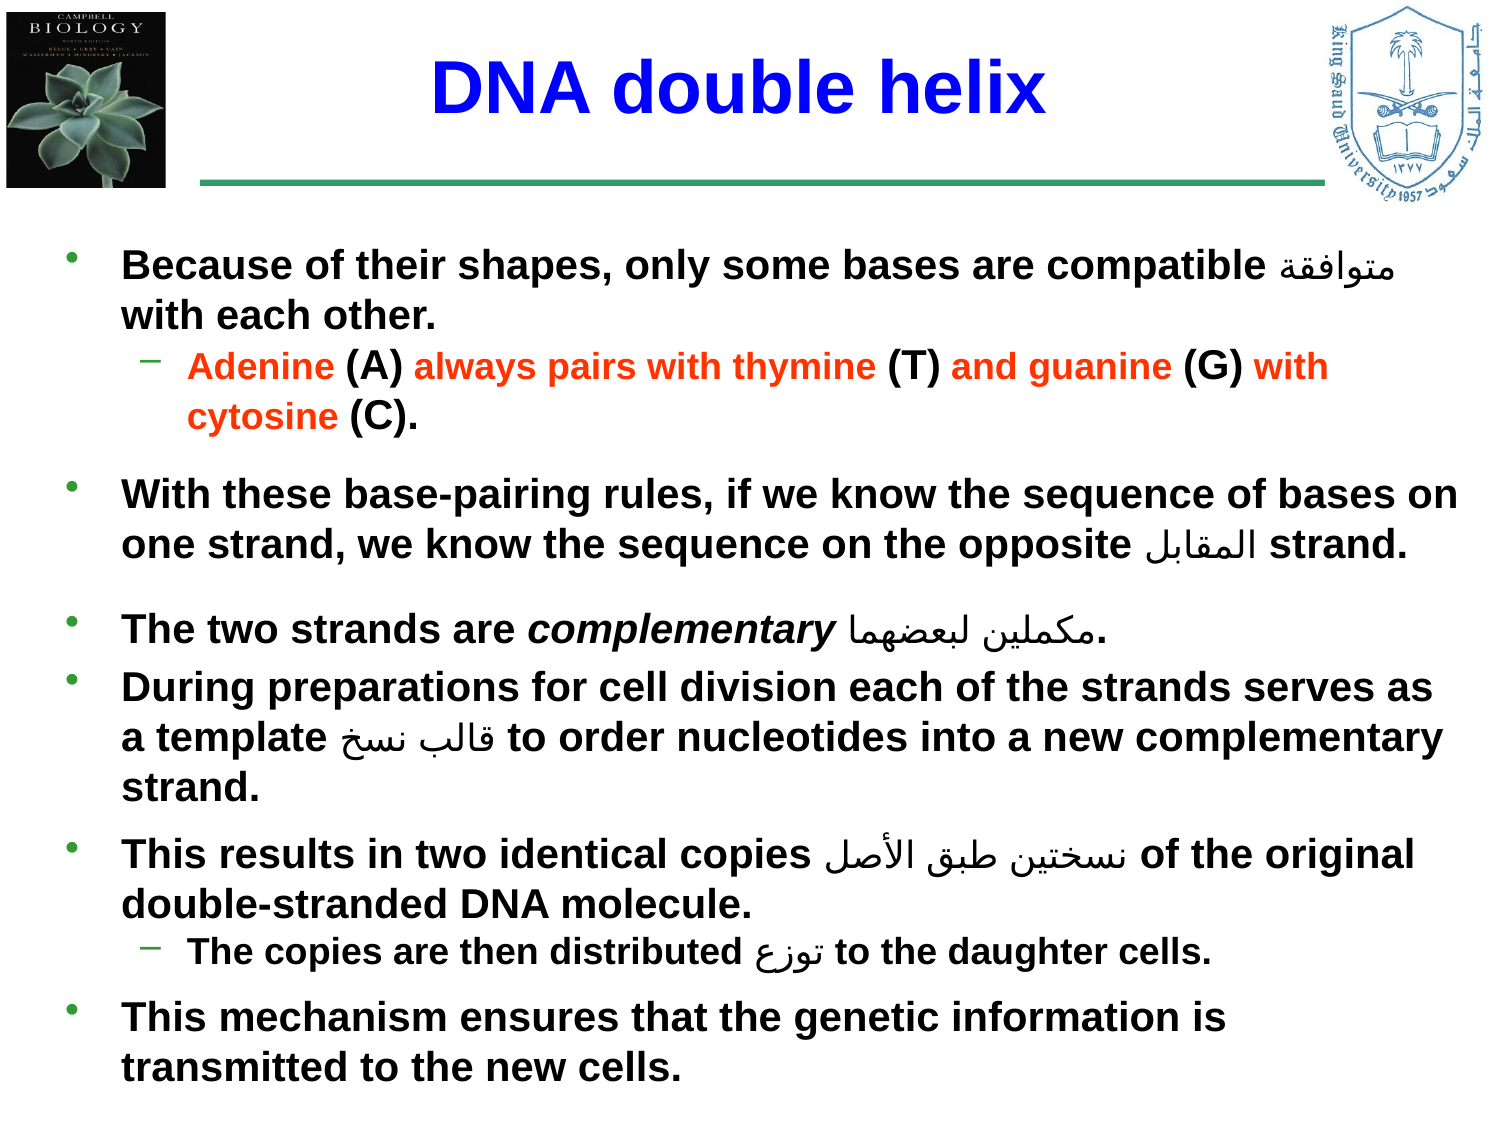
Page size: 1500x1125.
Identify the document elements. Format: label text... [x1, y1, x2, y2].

list Because of their shapes, only some bases are compatible متوافقة with each other. Adenine (A) always pairs with thymine (T) and guanine (G) with cytosine (C). With these base-pairing rules, if we know the sequence of bases on one strand, we know the sequence on the opposite المقابل strand. The two strands are complementary مكملين لبعضهما. During preparations for cell division each of the strands serves as a template قالب نسخ to order nucleotides into a new complementary strand. This results in two identical copies نسختين طبق الأصل of the original double-stranded DNA molecule. The copies are then distributed توزع to the daughter cells. This mechanism ensures that the genetic information is transmitted to the new cells. [50, 230, 1475, 1098]
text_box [5, 0, 1488, 209]
